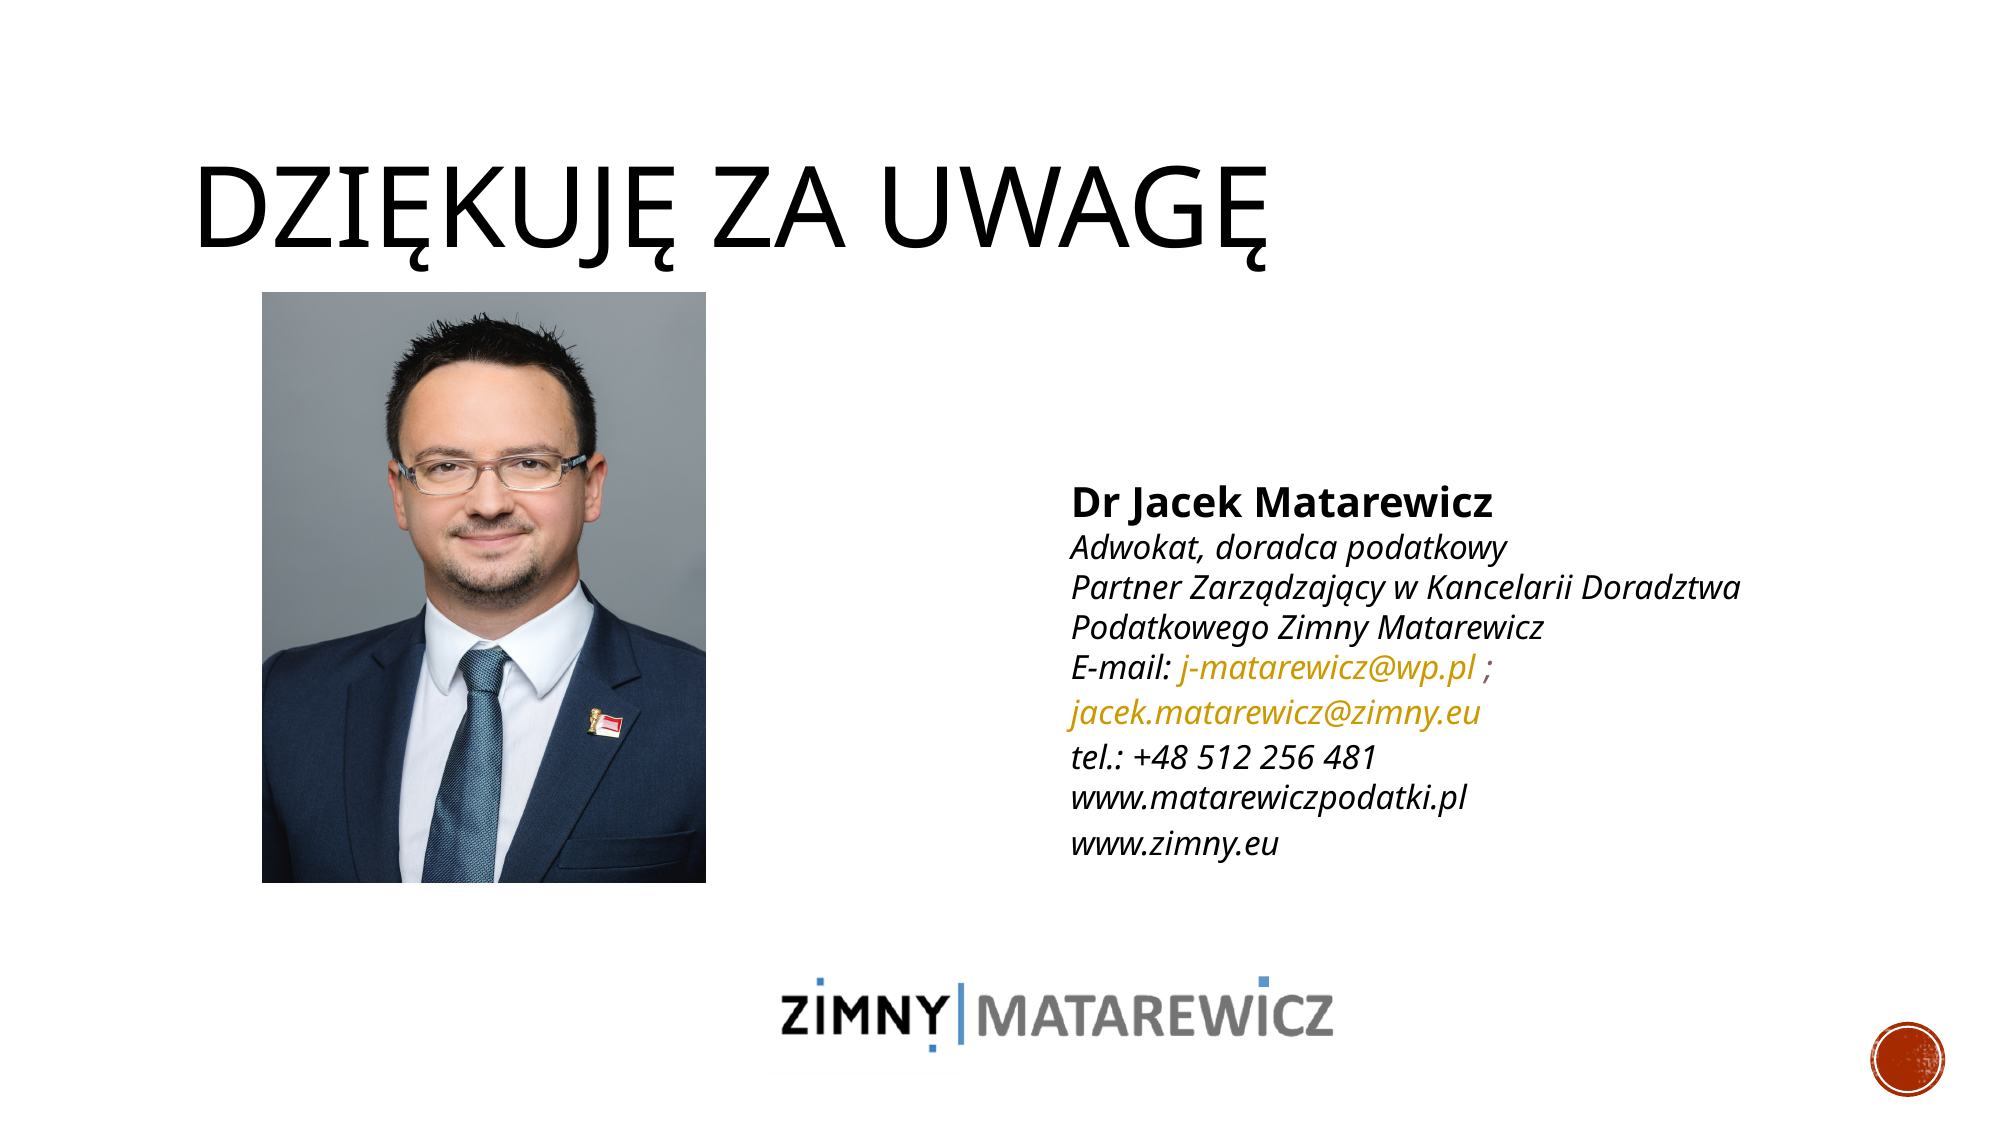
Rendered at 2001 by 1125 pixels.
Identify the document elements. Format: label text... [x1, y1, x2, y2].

picture [769, 956, 1372, 1091]
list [265, 294, 707, 881]
picture [262, 292, 706, 883]
text_box Dr Jacek Matarewicz Adwokat, doradca podatkowy Partner Zarządzający w Kancelarii Doradztwa Podatkowego Zimny Matarewicz E-mail: j-matarewicz@wp.pl ; jacek.matarewicz@zimny.eu tel.: +48 512 256 481 www.matarewiczpodatki.pl www.zimny.eu [1056, 468, 1860, 955]
title Dziękuję za uwagę [175, 79, 1826, 344]
